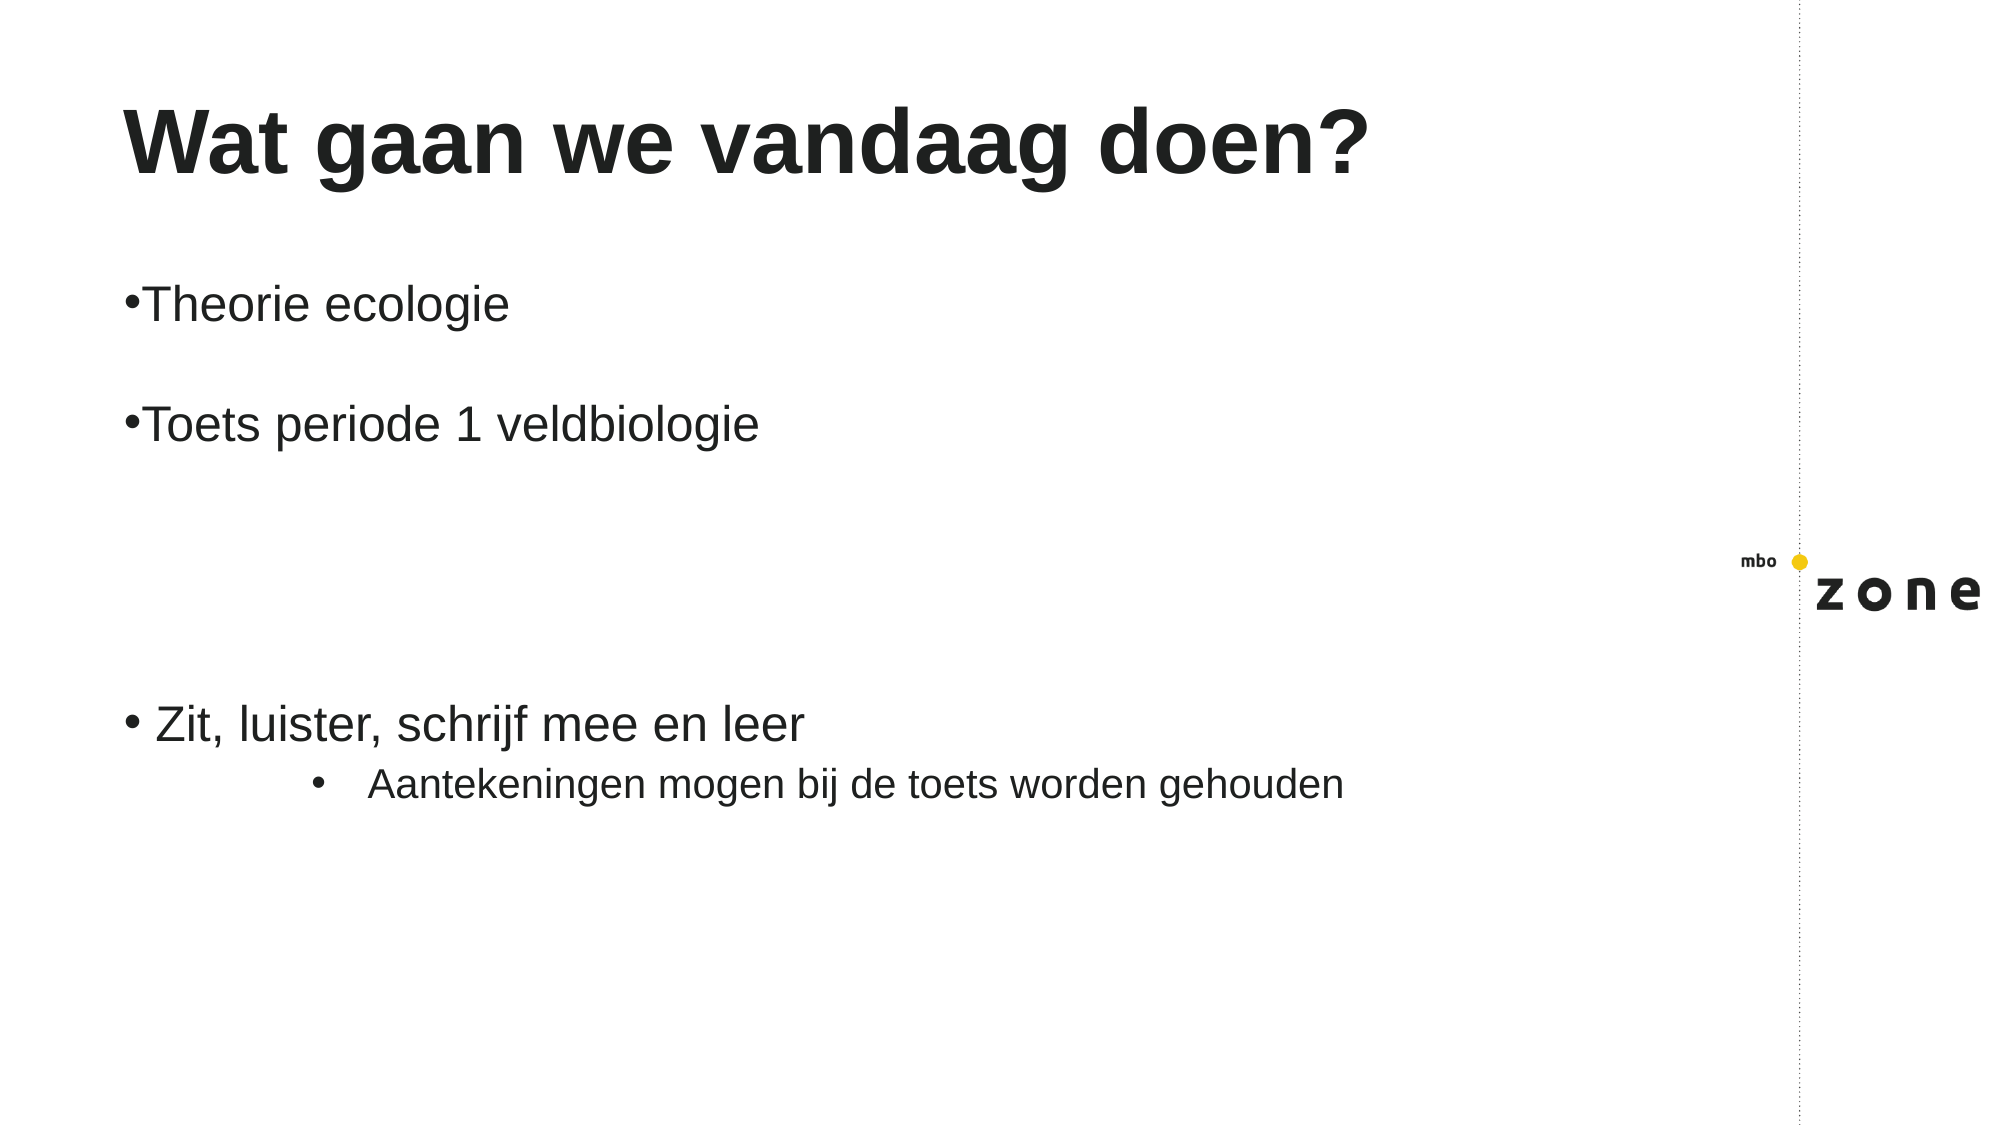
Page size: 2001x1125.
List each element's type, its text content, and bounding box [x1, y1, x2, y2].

picture [1596, 0, 2001, 1125]
list Theorie ecologie Toets periode 1 veldbiologie Zit, luister, schrijf mee en leer Aantekeningen mogen bij de toets worden gehouden [124, 271, 1394, 986]
title Wat gaan we vandaag doen? [124, 94, 1607, 272]
